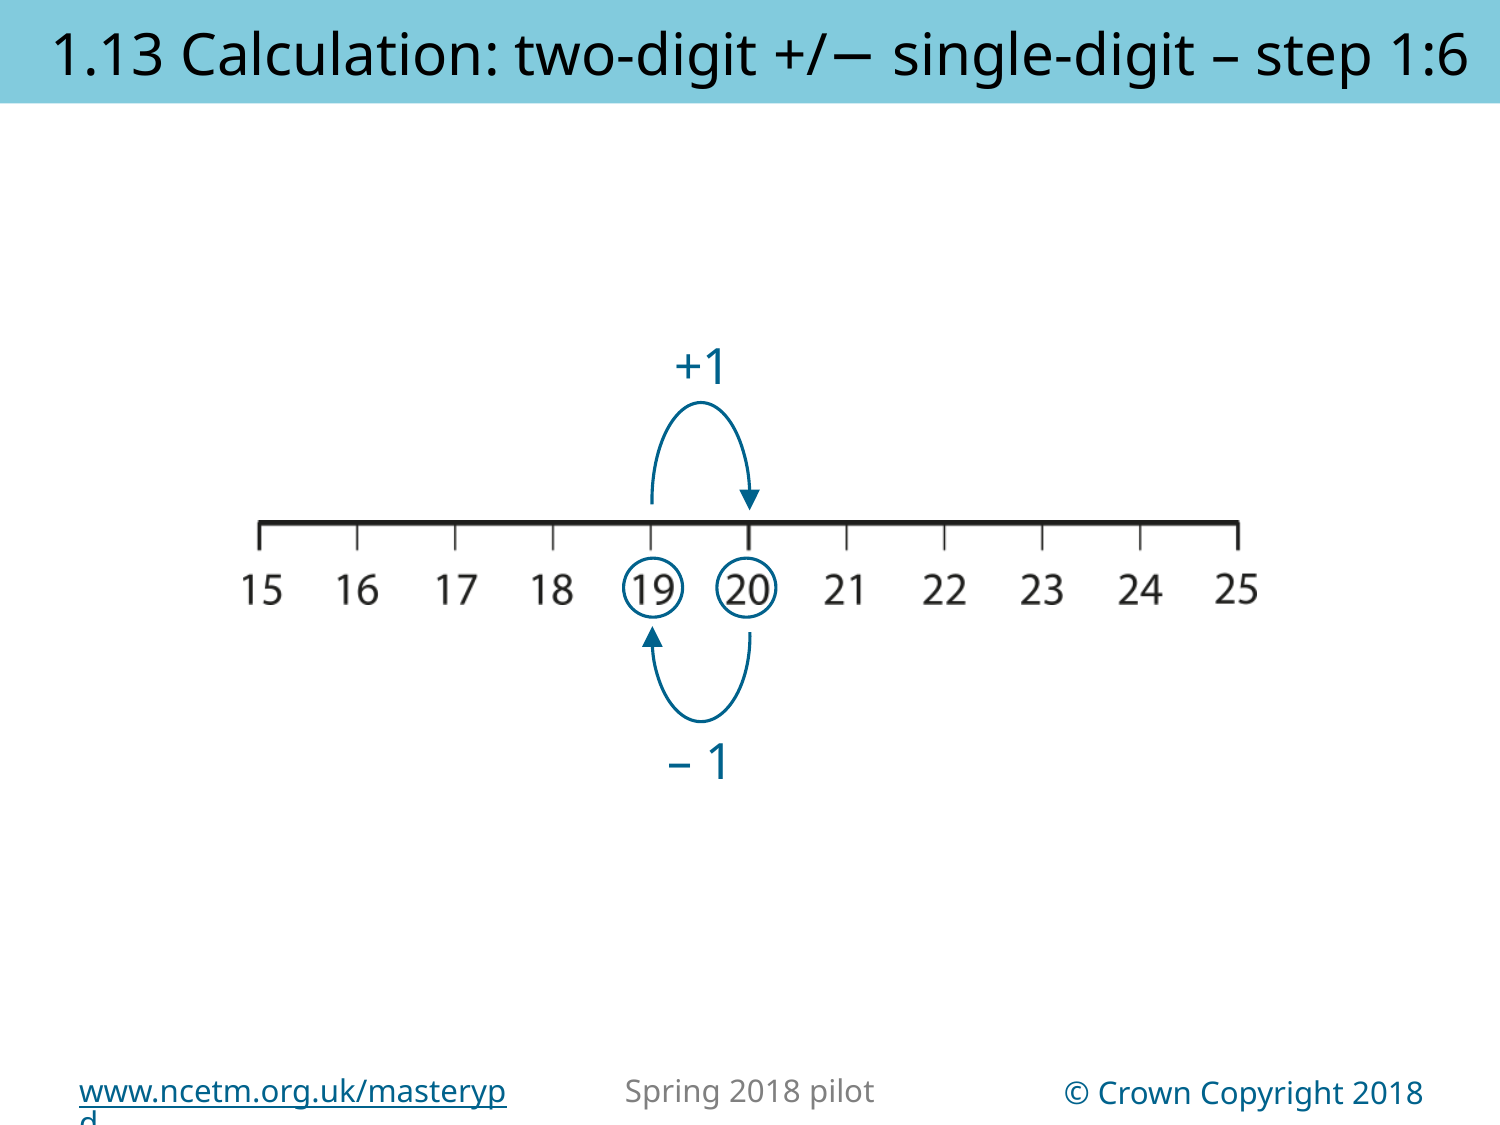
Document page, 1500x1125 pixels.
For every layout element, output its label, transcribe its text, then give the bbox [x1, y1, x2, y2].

text_box [637, 613, 669, 618]
list 1.13 Calculation: two-digit +/− single-digit – step 1:6 [0, 0, 1500, 104]
text_box [642, 626, 751, 722]
picture [719, 561, 774, 605]
text_box – 1 [571, 722, 831, 798]
text_box [651, 403, 760, 511]
picture [242, 520, 1258, 605]
picture [626, 561, 680, 605]
text_box [731, 613, 762, 618]
text_box +1 [572, 327, 833, 403]
